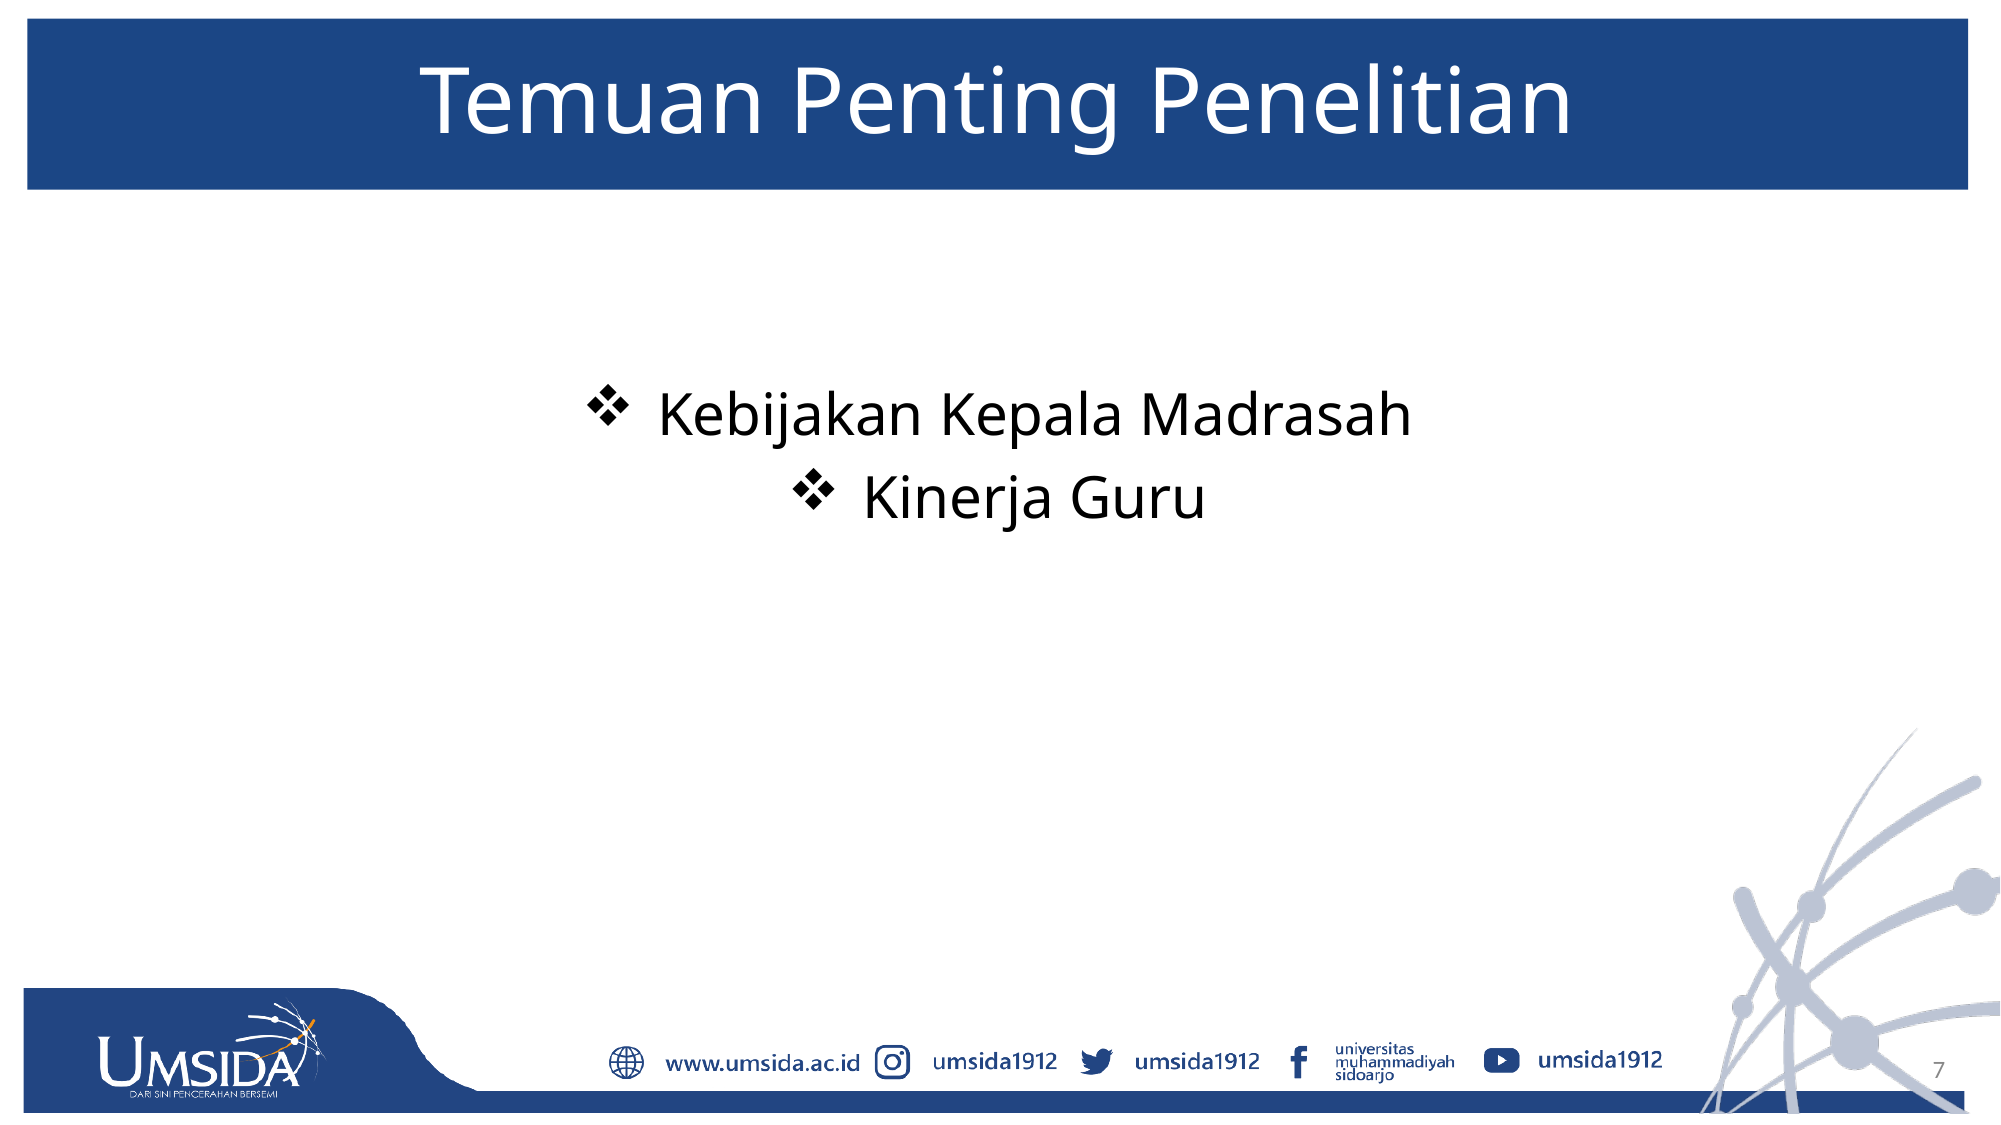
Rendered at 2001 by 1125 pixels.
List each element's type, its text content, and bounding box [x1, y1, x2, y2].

list Kebijakan Kepala Madrasah Kinerja Guru [27, 203, 1969, 1039]
picture [23, 51, 2001, 1114]
title Temuan Penting Penelitian [27, 18, 1969, 190]
